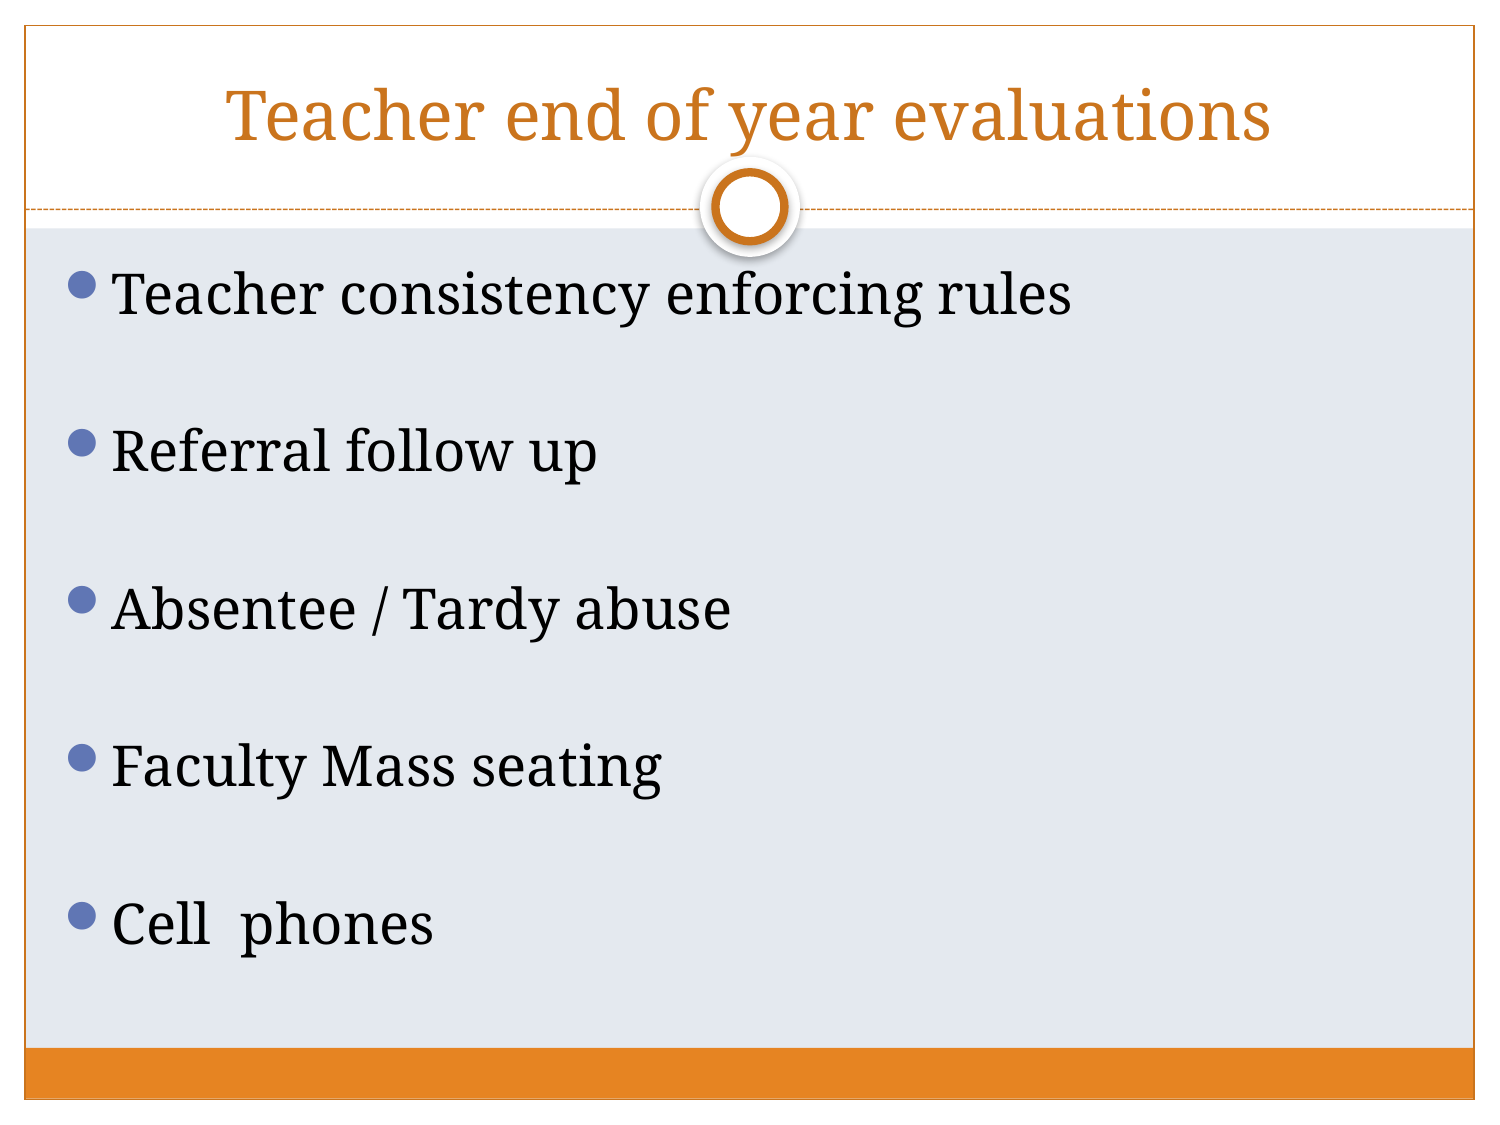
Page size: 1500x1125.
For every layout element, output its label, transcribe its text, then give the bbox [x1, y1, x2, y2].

list Teacher consistency enforcing rules Referral follow up Absentee / Tardy abuse Faculty Mass seating Cell phones [49, 250, 1445, 1001]
title Teacher end of year evaluations [49, 37, 1450, 162]
